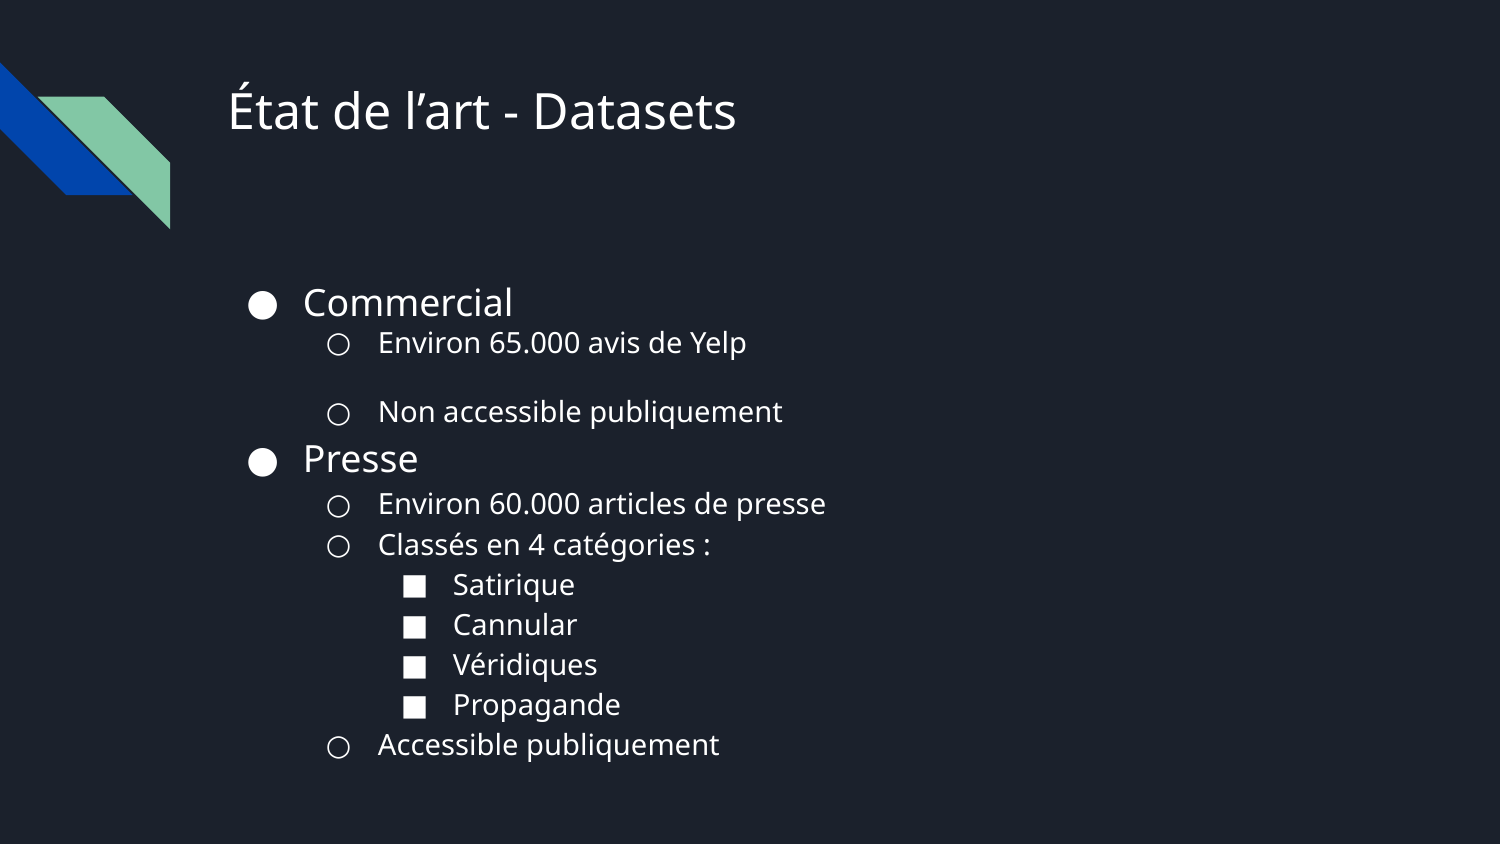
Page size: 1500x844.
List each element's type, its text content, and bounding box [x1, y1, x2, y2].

title État de l’art - Datasets [212, 64, 1368, 215]
list Commercial Environ 65.000 avis de Yelp Non accessible publiquement Presse Environ 60.000 articles de presse Classés en 4 catégories : Satirique Cannular Véridiques Propagande Accessible publiquement [212, 257, 1368, 783]
